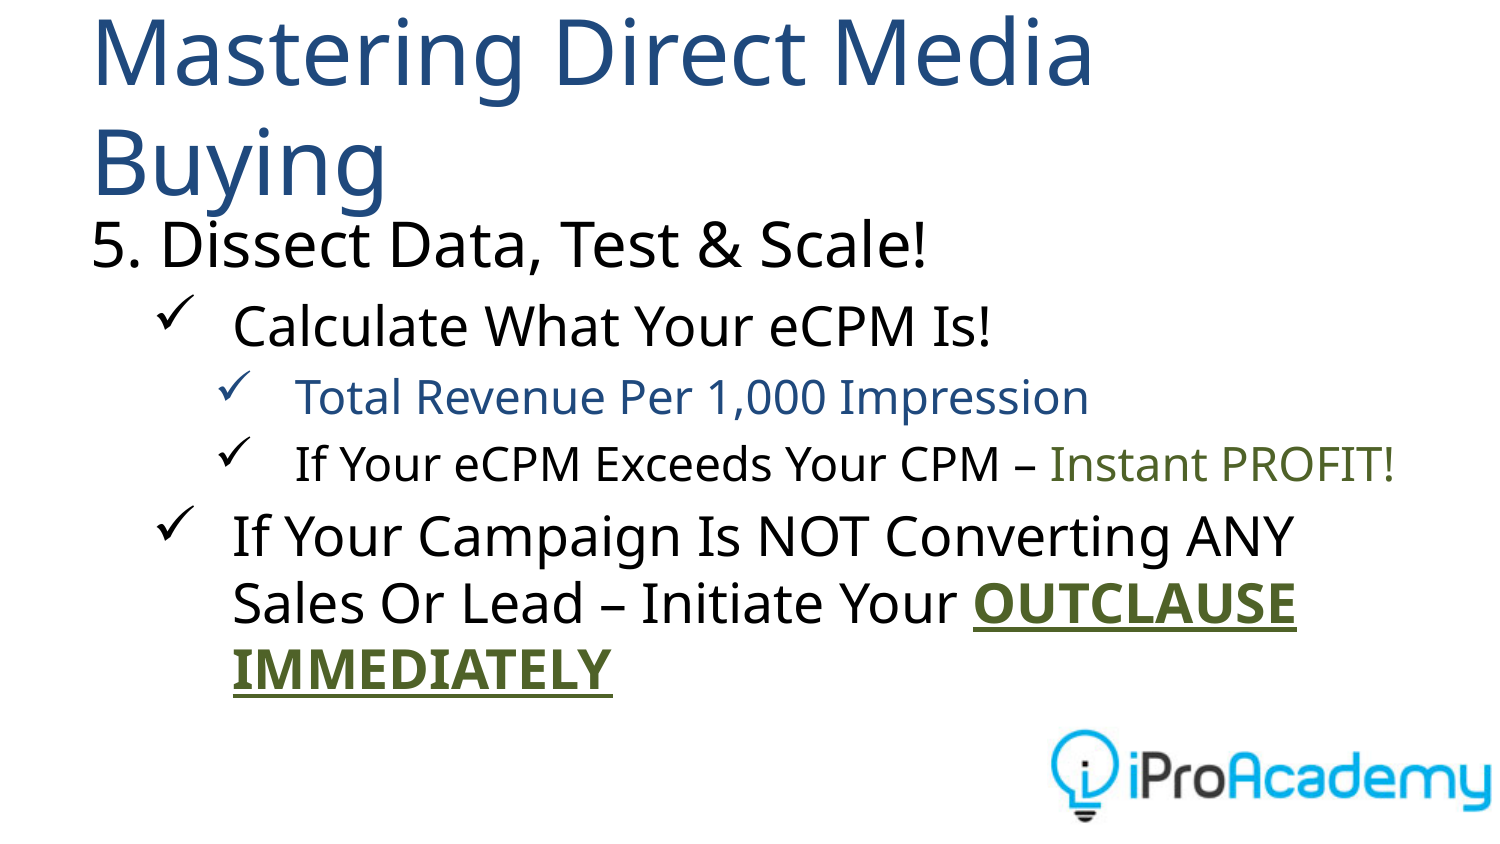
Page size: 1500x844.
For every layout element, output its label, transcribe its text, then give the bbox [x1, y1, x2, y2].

title Mastering Direct Media Buying [75, 33, 1425, 175]
list 5. Dissect Data, Test & Scale! Calculate What Your eCPM Is! Total Revenue Per 1,000 Impression If Your eCPM Exceeds Your CPM – Instant PROFIT! If Your Campaign Is NOT Converting ANY Sales Or Lead – Initiate Your OUTCLAUSE IMMEDIATELY [75, 196, 1425, 754]
picture [1047, 715, 1499, 841]
